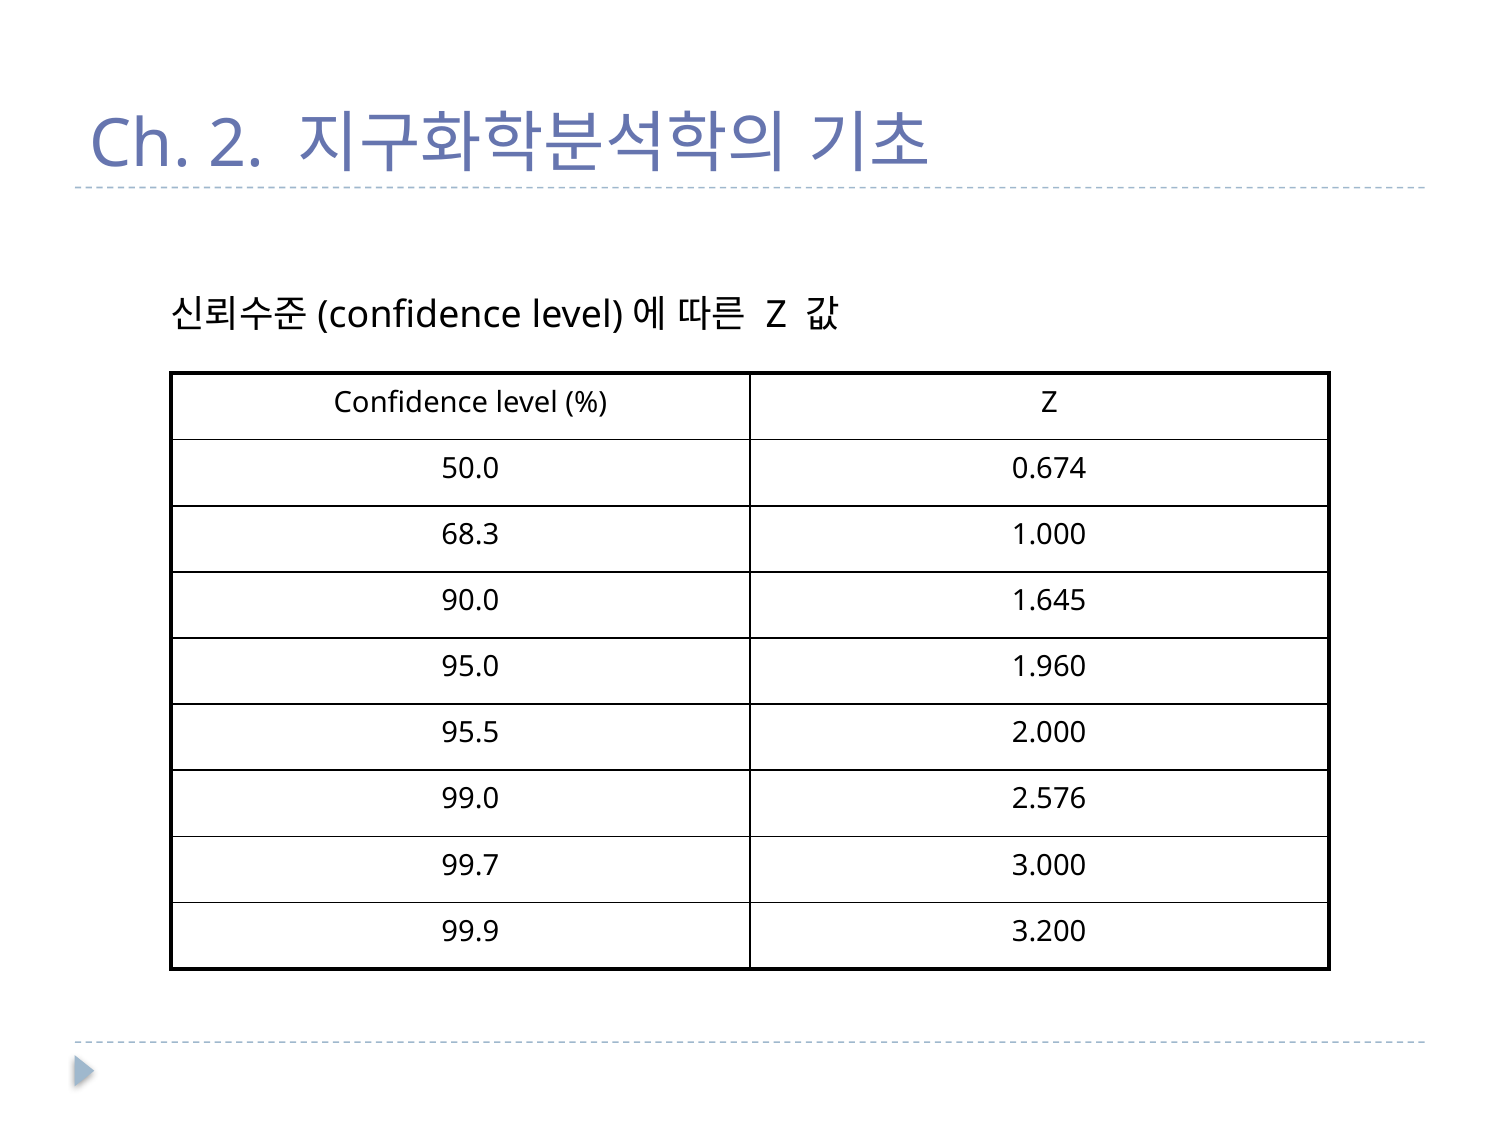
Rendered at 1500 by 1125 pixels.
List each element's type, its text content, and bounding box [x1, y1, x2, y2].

table_cell 1.960 [751, 639, 1327, 703]
table_cell 3.200 [751, 903, 1327, 967]
table_cell 1.645 [751, 573, 1327, 637]
title Ch. 2. 지구화학분석학의 기초 [75, 24, 1425, 188]
table_cell 90.0 [173, 573, 749, 637]
table_cell 68.3 [173, 507, 749, 571]
table_cell 0.674 [751, 440, 1327, 505]
table_cell 3.000 [751, 837, 1327, 902]
table_cell 1.000 [751, 507, 1327, 571]
text_box 신뢰수준(confidence level)에 따른 Z 값 [155, 282, 856, 342]
table_cell 99.9 [173, 903, 749, 967]
table_cell 95.0 [173, 639, 749, 703]
table_cell 2.576 [751, 771, 1327, 836]
table_cell 95.5 [173, 705, 749, 769]
table_cell 50.0 [173, 440, 749, 505]
table_header Z [751, 375, 1327, 439]
table_cell 2.000 [751, 705, 1327, 769]
table_cell 99.0 [173, 771, 749, 836]
table_header Confidence level (%) [173, 375, 749, 439]
table_cell 99.7 [173, 837, 749, 902]
